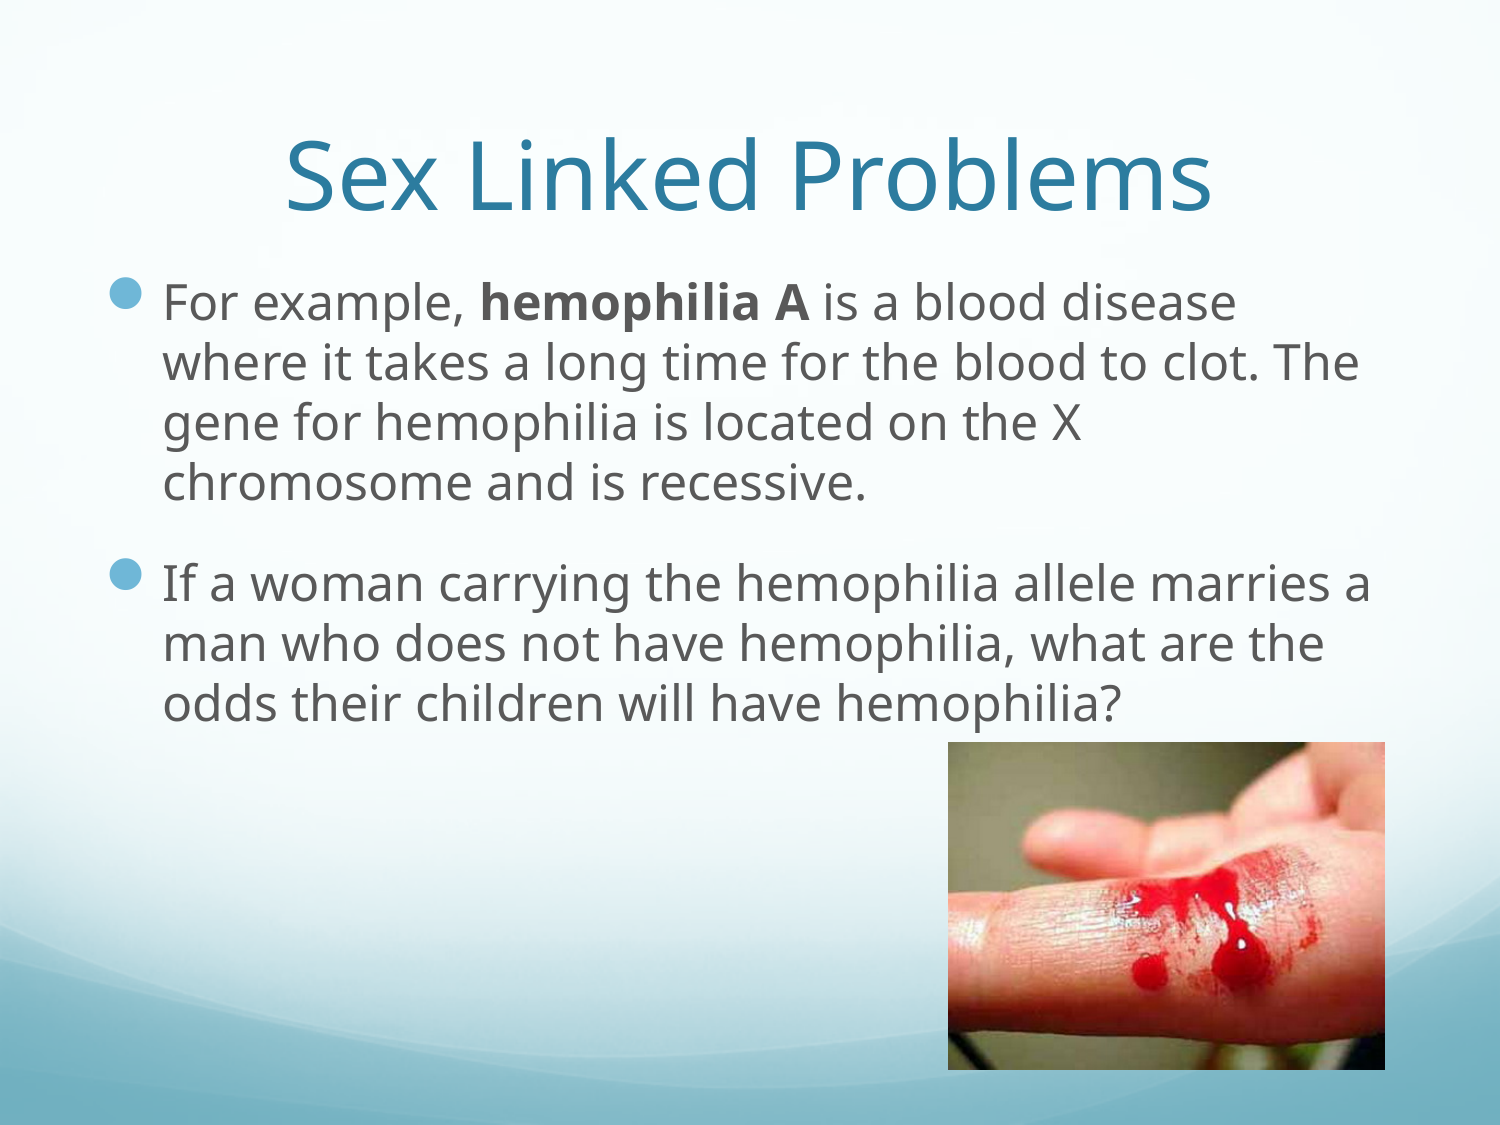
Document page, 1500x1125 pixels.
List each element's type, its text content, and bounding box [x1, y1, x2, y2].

title Sex Linked Problems [90, 17, 1410, 237]
list For example, hemophilia A is a blood disease where it takes a long time for the blood to clot. The gene for hemophilia is located on the X chromosome and is recessive. If a woman carrying the hemophilia allele marries a man who does not have hemophilia, what are the odds their children will have hemophilia? [90, 262, 1410, 975]
picture [948, 741, 1386, 1071]
